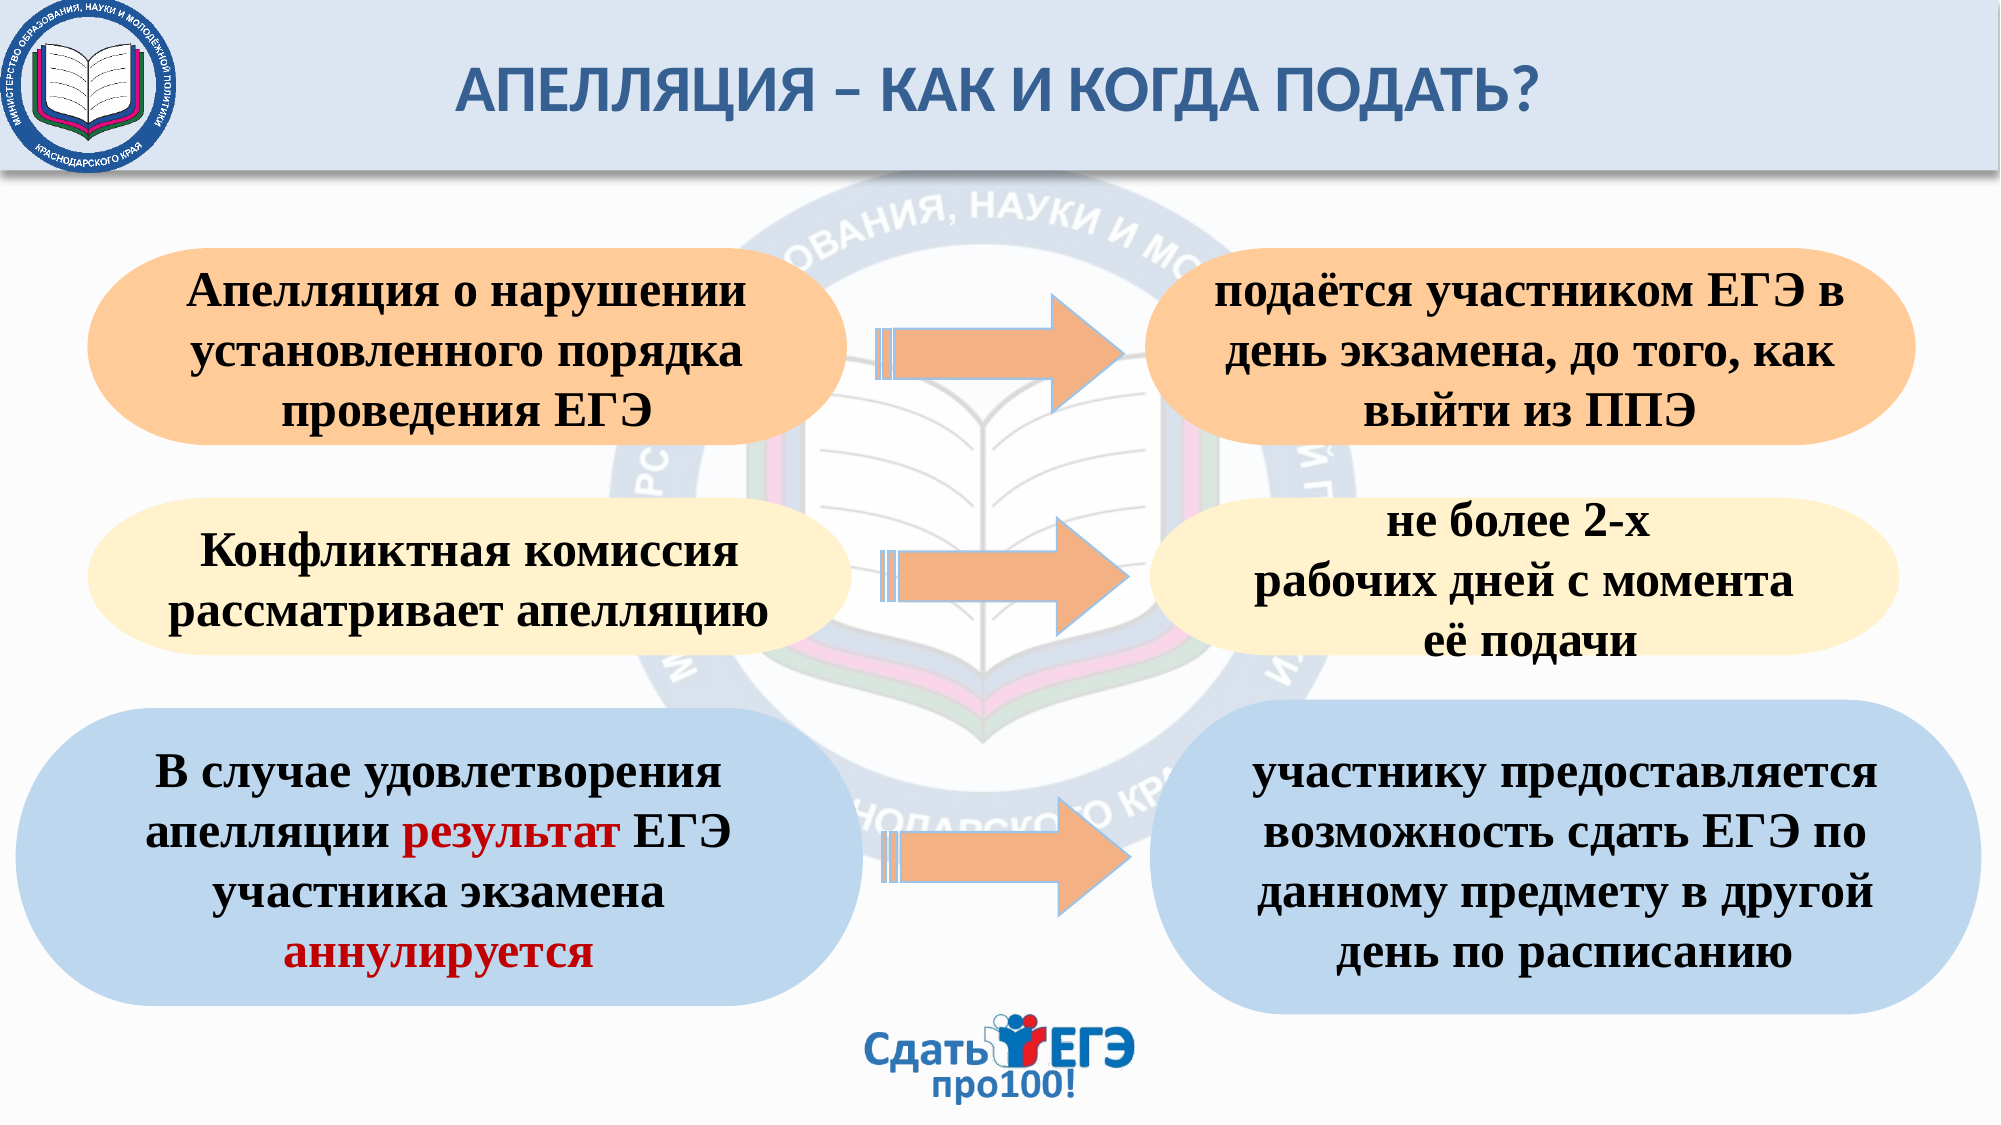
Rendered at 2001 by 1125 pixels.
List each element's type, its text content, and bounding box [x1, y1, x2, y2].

text_box не более 2-х рабочих дней с момента её подачи [1148, 496, 1901, 657]
text_box [893, 292, 1126, 415]
text_box АПЕЛЛЯЦИЯ – КАК И КОГДА ПОДАТЬ? [176, 0, 1999, 171]
text_box [887, 550, 896, 602]
text_box [880, 550, 885, 602]
text_box Конфликтная комиссия рассматривает апелляцию [86, 496, 853, 657]
text_box В случае удовлетворения апелляции результат ЕГЭ участника экзамена аннулируется [14, 707, 865, 1008]
text_box участнику предоставляется возможность сдать ЕГЭ по данному предмету в другой день по расписанию [1148, 698, 1983, 1016]
text_box подаётся участником ЕГЭ в день экзамена, до того, как выйти из ППЭ [1144, 247, 1917, 447]
text_box [881, 831, 887, 883]
text_box [875, 328, 881, 380]
text_box Апелляция о нарушении установленного порядка проведения ЕГЭ [86, 247, 848, 447]
picture [0, 0, 176, 173]
text_box [899, 796, 1133, 918]
text_box [889, 831, 898, 883]
picture [862, 1000, 1137, 1108]
text_box [882, 328, 892, 380]
text_box [897, 515, 1131, 638]
